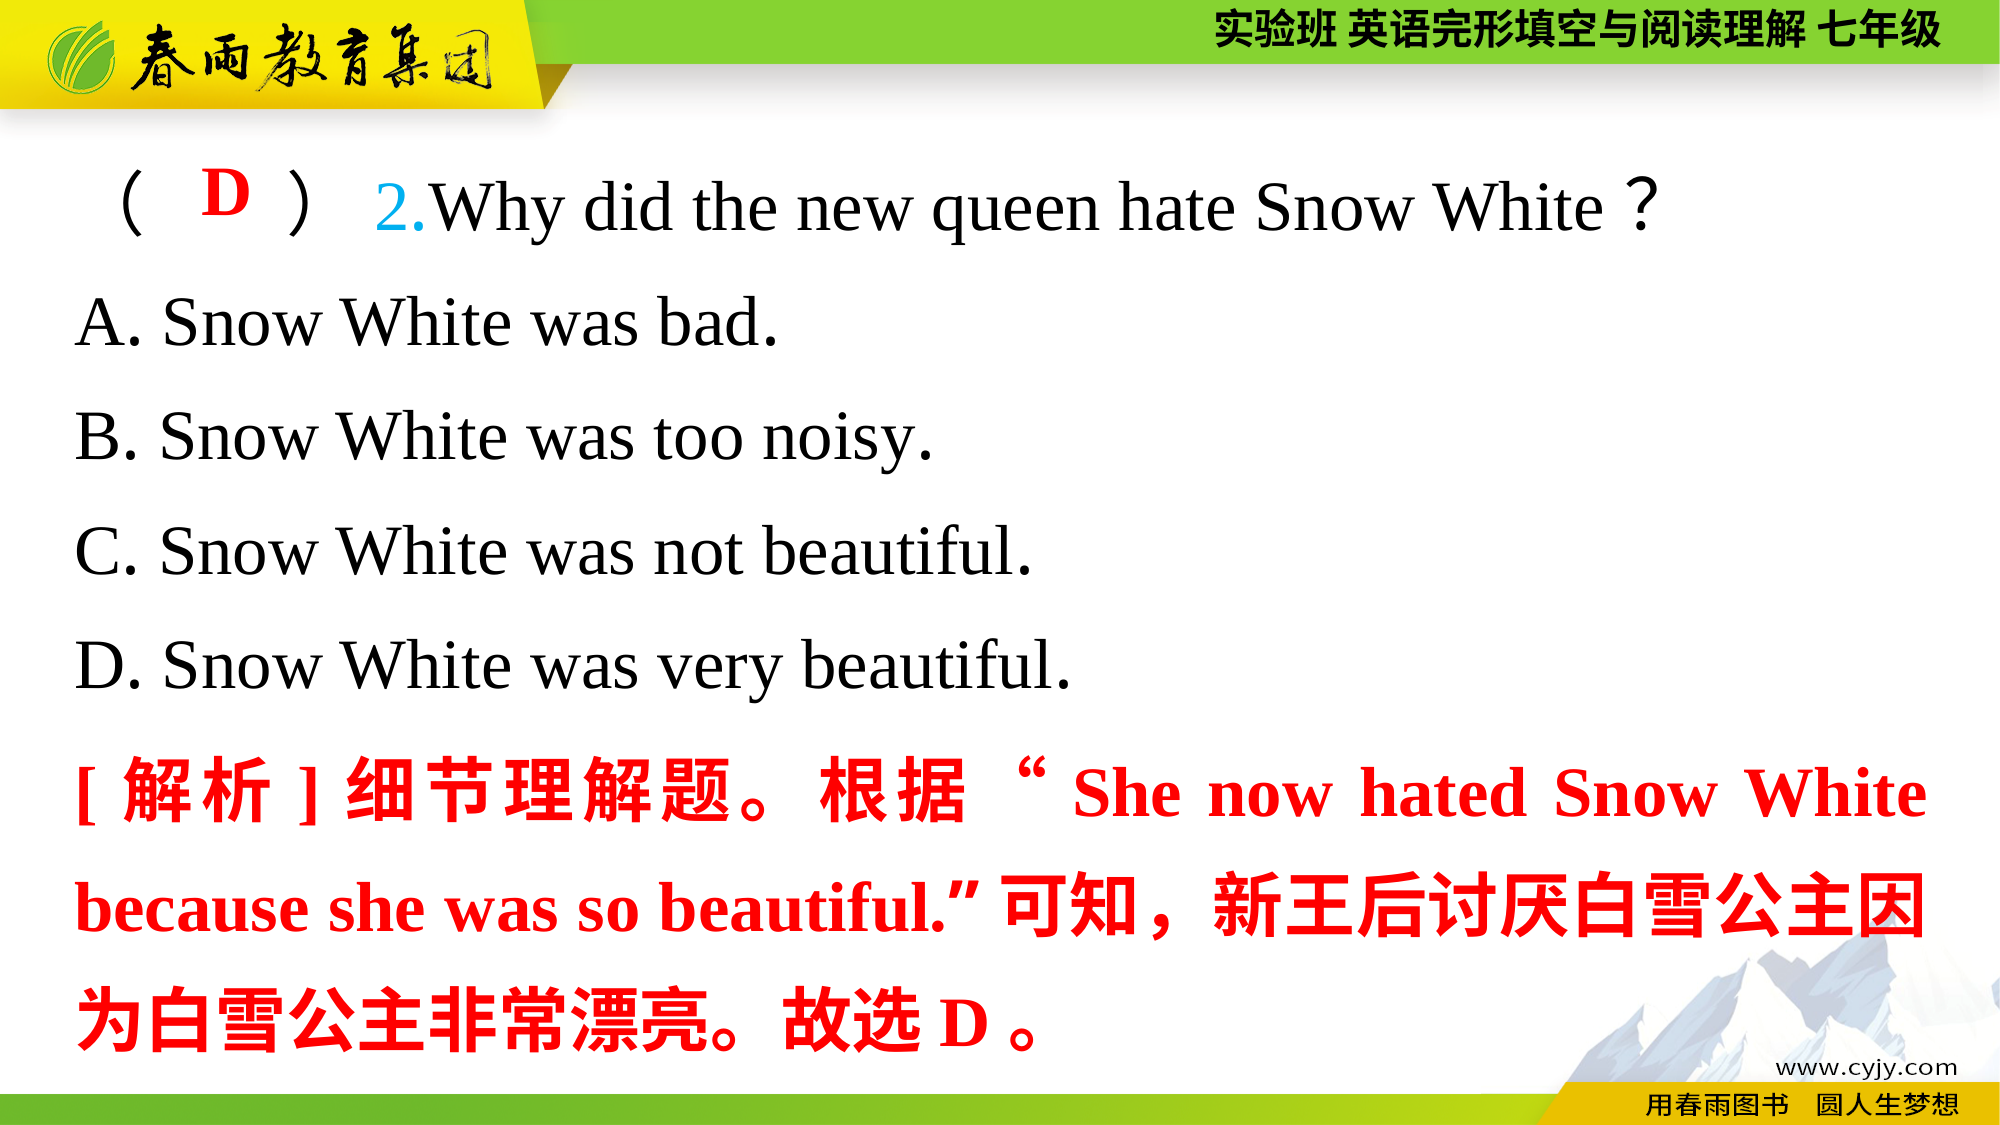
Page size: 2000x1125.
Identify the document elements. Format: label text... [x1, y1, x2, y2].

picture [0, 0, 2000, 1125]
text_box D [186, 137, 268, 237]
text_box [解析]细节理解题。根据“She now hated Snow White because she was so beautiful.”可知，新王后讨厌白雪公主因为白雪公主非常漂亮。故选D。 [59, 708, 1944, 1068]
list （ ）2.Why did the new queen hate Snow White？ A. Snow White was bad. B. Snow White was too noisy. C. Snow White was not beautiful. D. Snow White was very beautiful. [59, 122, 1944, 704]
